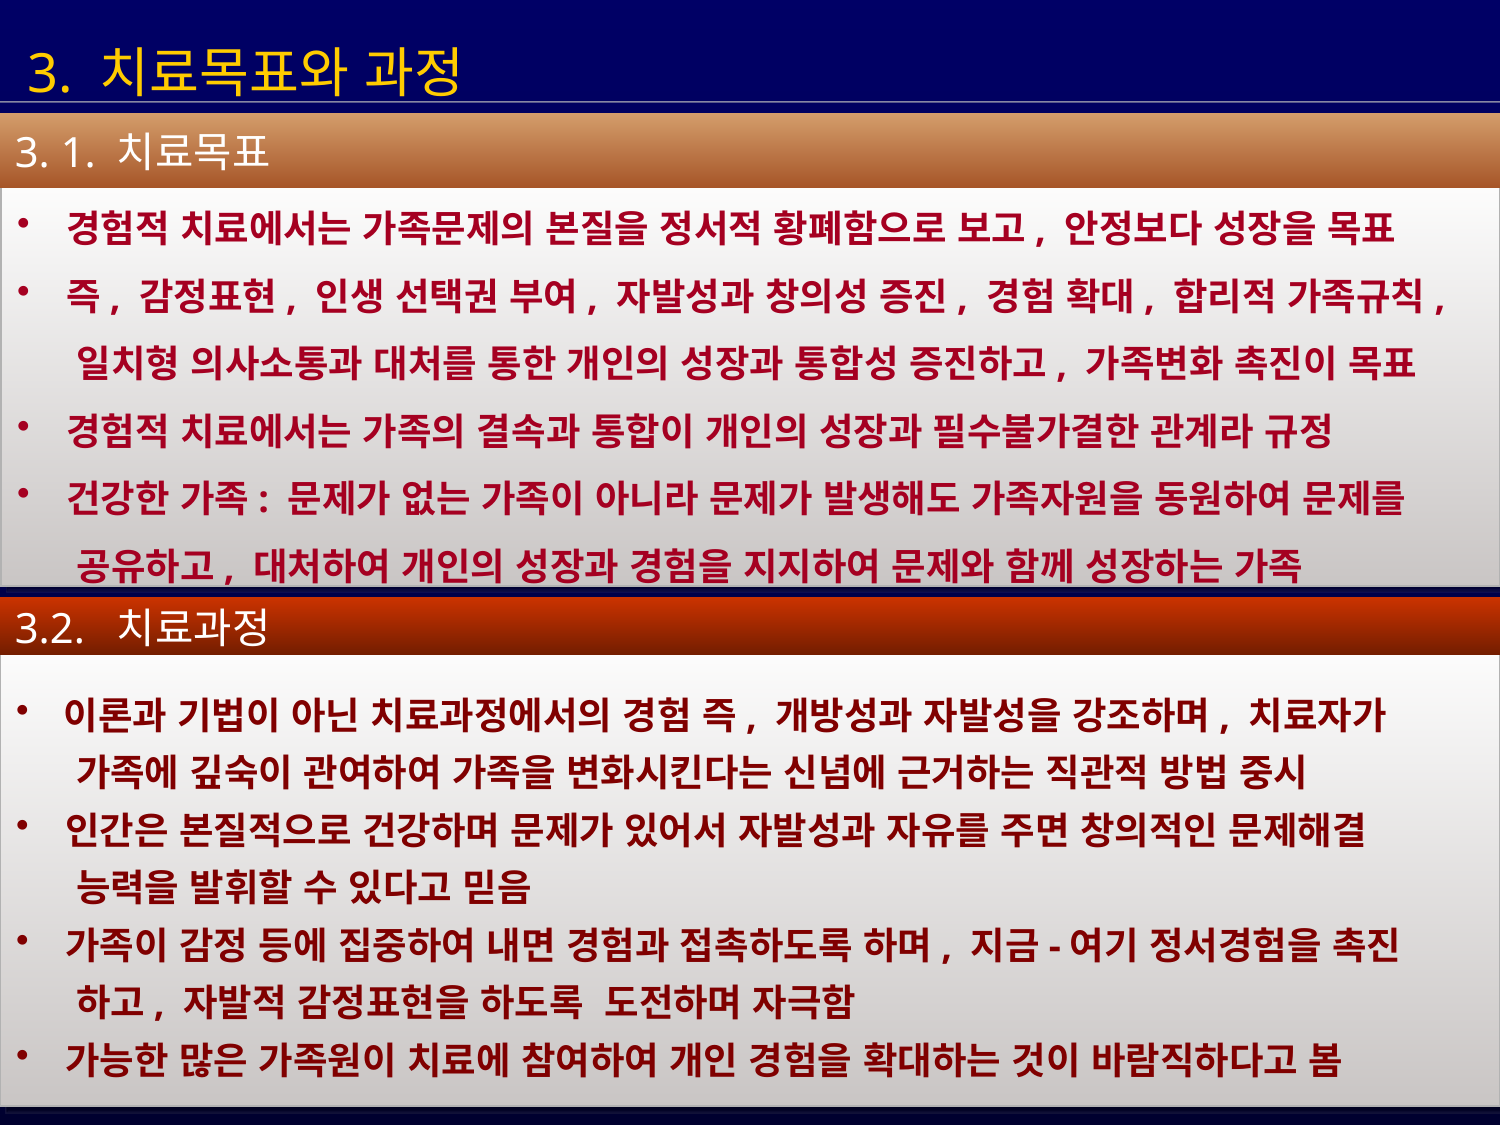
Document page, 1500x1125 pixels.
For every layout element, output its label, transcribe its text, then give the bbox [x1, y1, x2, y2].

text_box 이론과 기법이 아닌 치료과정에서의 경험 즉, 개방성과 자발성을 강조하며, 치료자가 가족에 깊숙이 관여하여 가족을 변화시킨다는 신념에 근거하는 직관적 방법 중시 인간은 본질적으로 건강하며 문제가 있어서 자발성과 자유를 주면 창의적인 문제해결 능력을 발휘할 수 있다고 믿음 가족이 감정 등에 집중하여 내면 경험과 접촉하도록 하며, 지금-여기 정서경험을 촉진 하고, 자발적 감정표현을 하도록 도전하며 자극함 가능한 많은 가족원이 치료에 참여하여 개인 경험을 확대하는 것이 바람직하다고 봄 [0, 655, 1500, 1106]
text_box 3. 1. 치료목표 [0, 113, 1500, 188]
text_box 경험적 치료에서는 가족문제의 본질을 정서적 황폐함으로 보고, 안정보다 성장을 목표 즉, 감정표현, 인생 선택권 부여, 자발성과 창의성 증진, 경험 확대, 합리적 가족규칙, 일치형 의사소통과 대처를 통한 개인의 성장과 통합성 증진하고, 가족변화 촉진이 목표 경험적 치료에서는 가족의 결속과 통합이 개인의 성장과 필수불가결한 관계라 규정 건강한 가족: 문제가 없는 가족이 아니라 문제가 발생해도 가족자원을 동원하여 문제를 공유하고, 대처하여 개인의 성장과 경험을 지지하여 문제와 함께 성장하는 가족 [0, 188, 1500, 587]
text_box 3.2. 치료과정 [0, 597, 1500, 655]
text_box 3. 치료목표와 과정 [12, 30, 481, 111]
